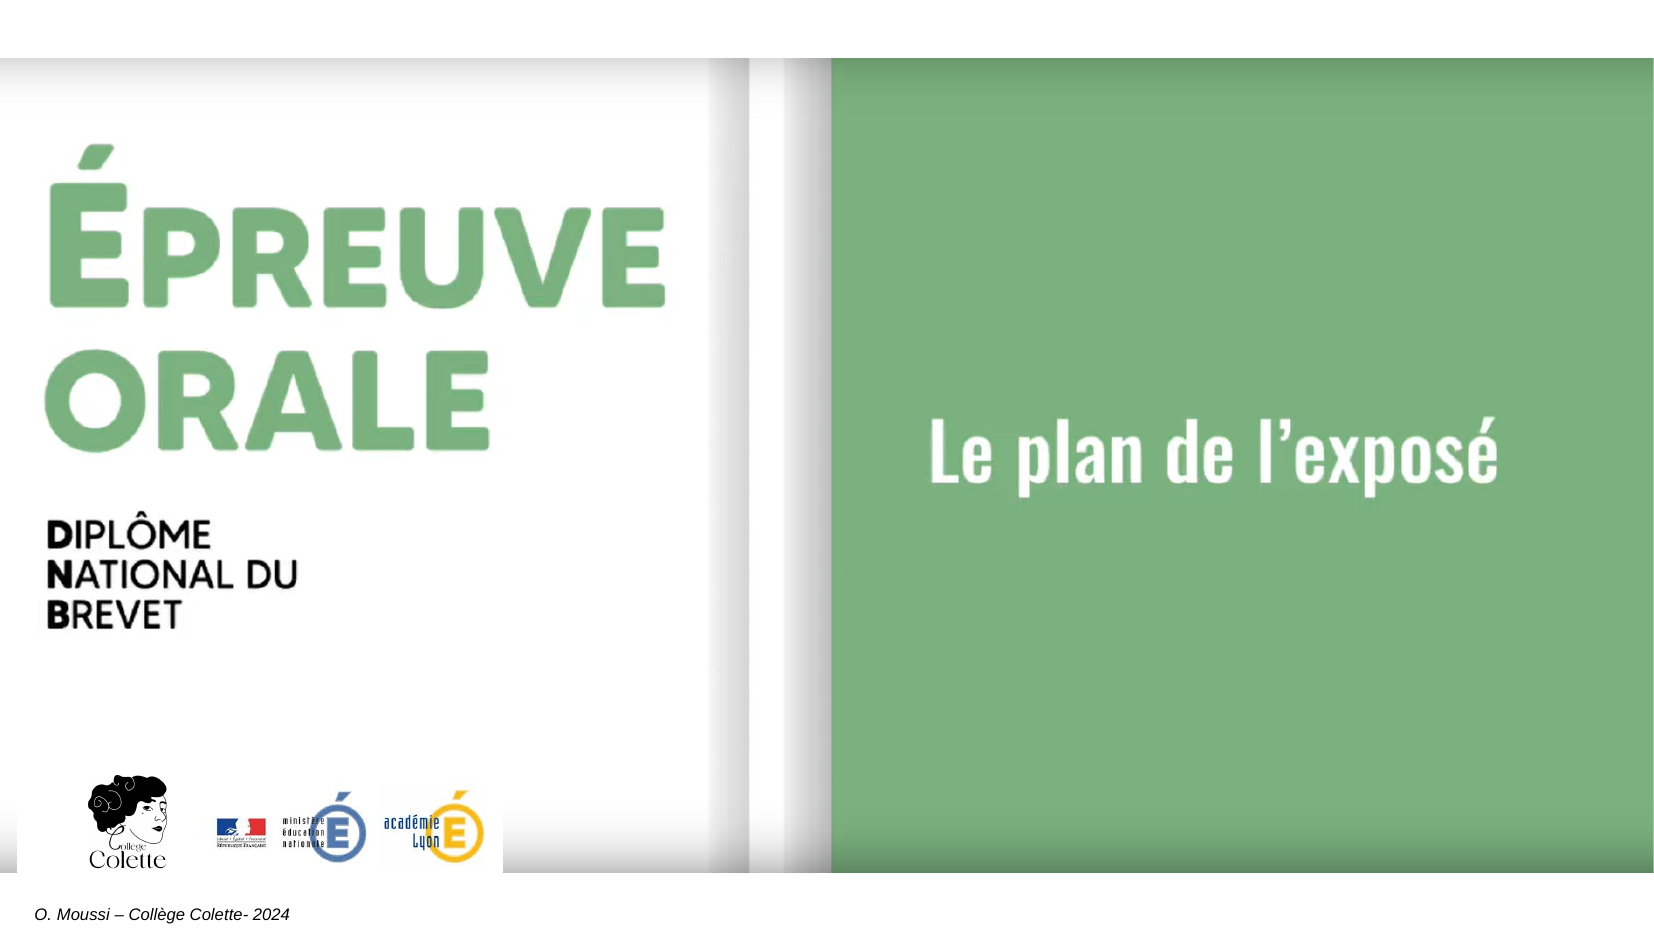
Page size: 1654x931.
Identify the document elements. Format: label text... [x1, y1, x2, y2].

text_box O. Moussi – Collège Colette- 2024 [0, 896, 325, 931]
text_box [88, 774, 503, 873]
picture [0, 58, 1654, 873]
